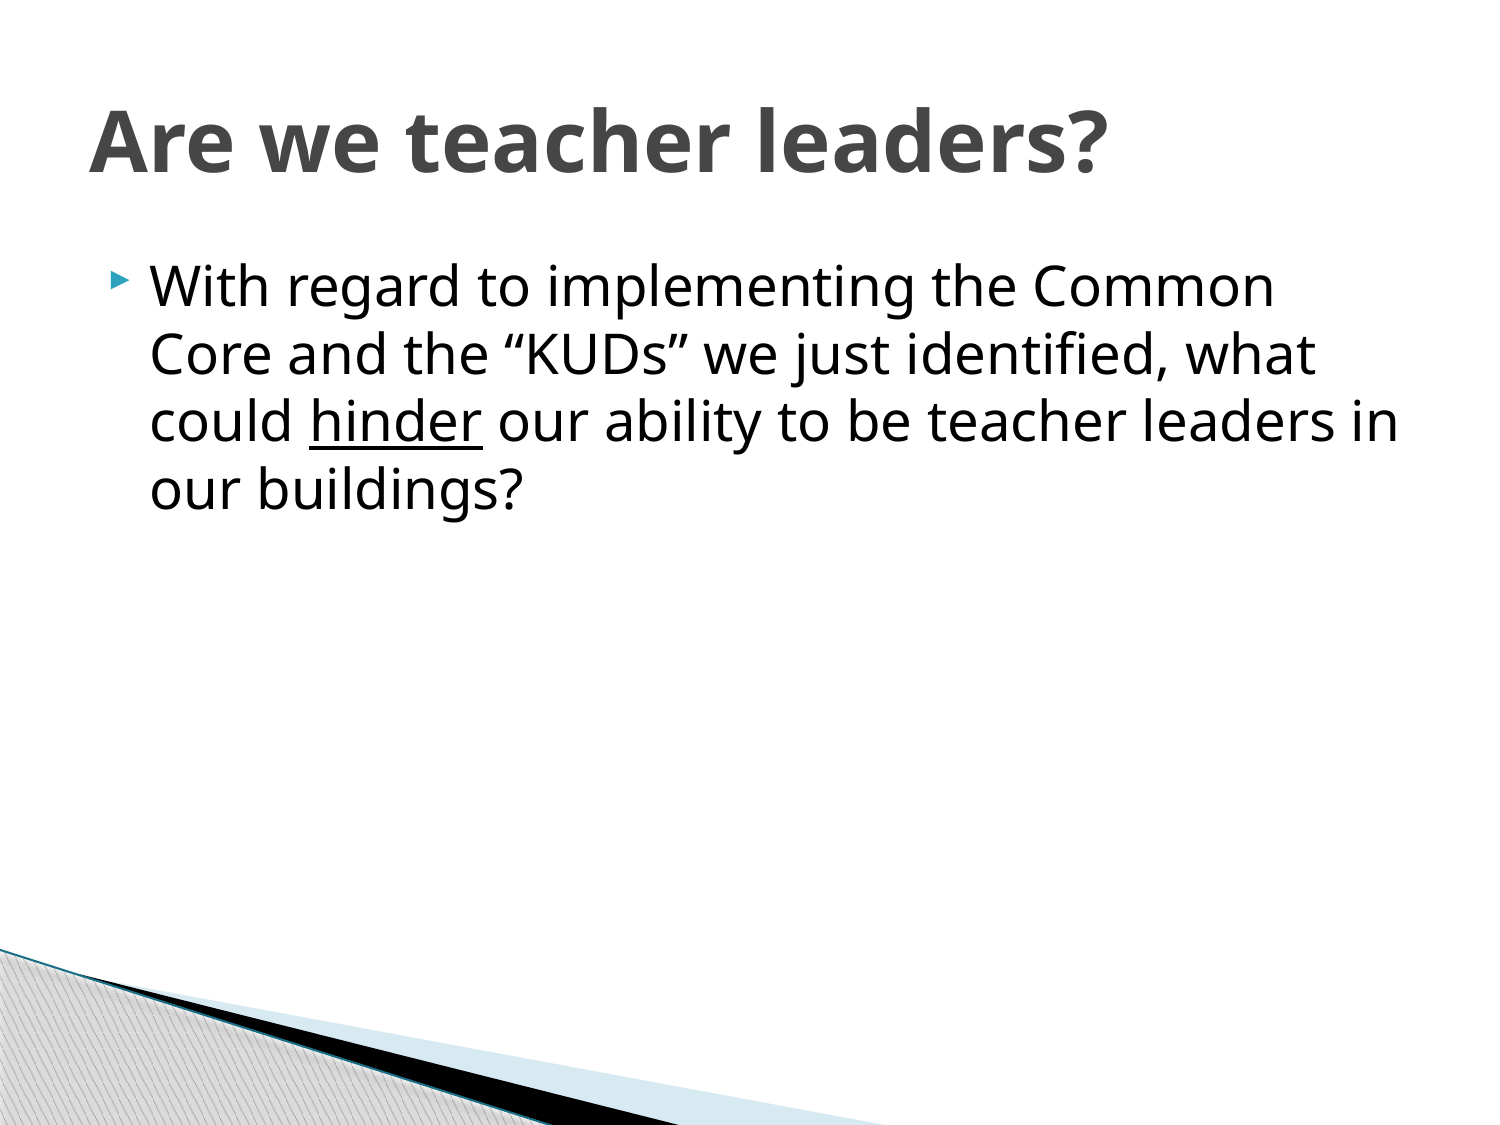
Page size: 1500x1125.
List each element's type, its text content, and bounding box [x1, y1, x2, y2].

list With regard to implementing the Common Core and the “KUDs” we just identified, what could hinder our ability to be teacher leaders in our buildings? [75, 243, 1425, 986]
title Are we teacher leaders? [75, 45, 1425, 233]
